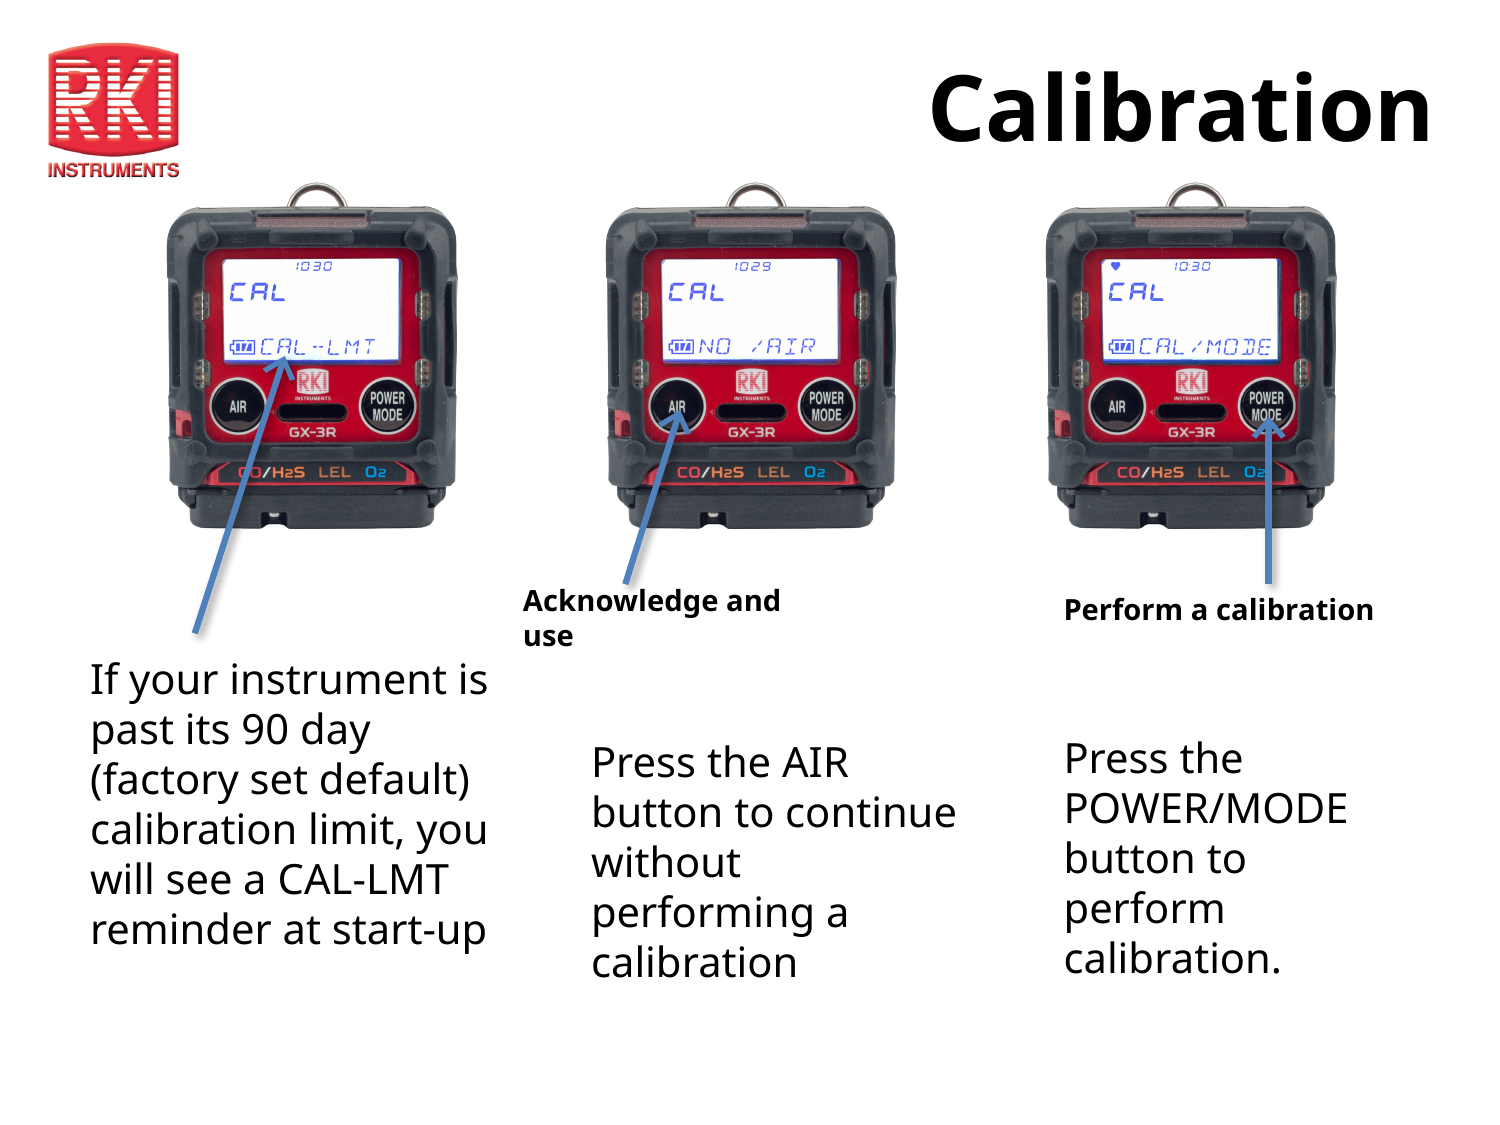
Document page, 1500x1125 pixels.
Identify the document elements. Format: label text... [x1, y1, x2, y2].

text_box Perform a calibration [1048, 584, 1500, 652]
picture [37, 37, 487, 566]
text_box Press the POWER/MODE button to perform calibration. [1048, 724, 1426, 1043]
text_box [625, 409, 681, 585]
text_box Acknowledge and use [507, 575, 800, 643]
text_box Press the AIR button to continue without performing a calibration [576, 728, 990, 1054]
text_box If your instrument is past its 90 day (factory set default) calibration limit, you will see a CAL-LMT reminder at start-up [75, 645, 518, 960]
picture [1013, 146, 1366, 566]
title Calibration [175, 49, 1451, 161]
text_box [194, 355, 285, 634]
picture [573, 146, 927, 566]
